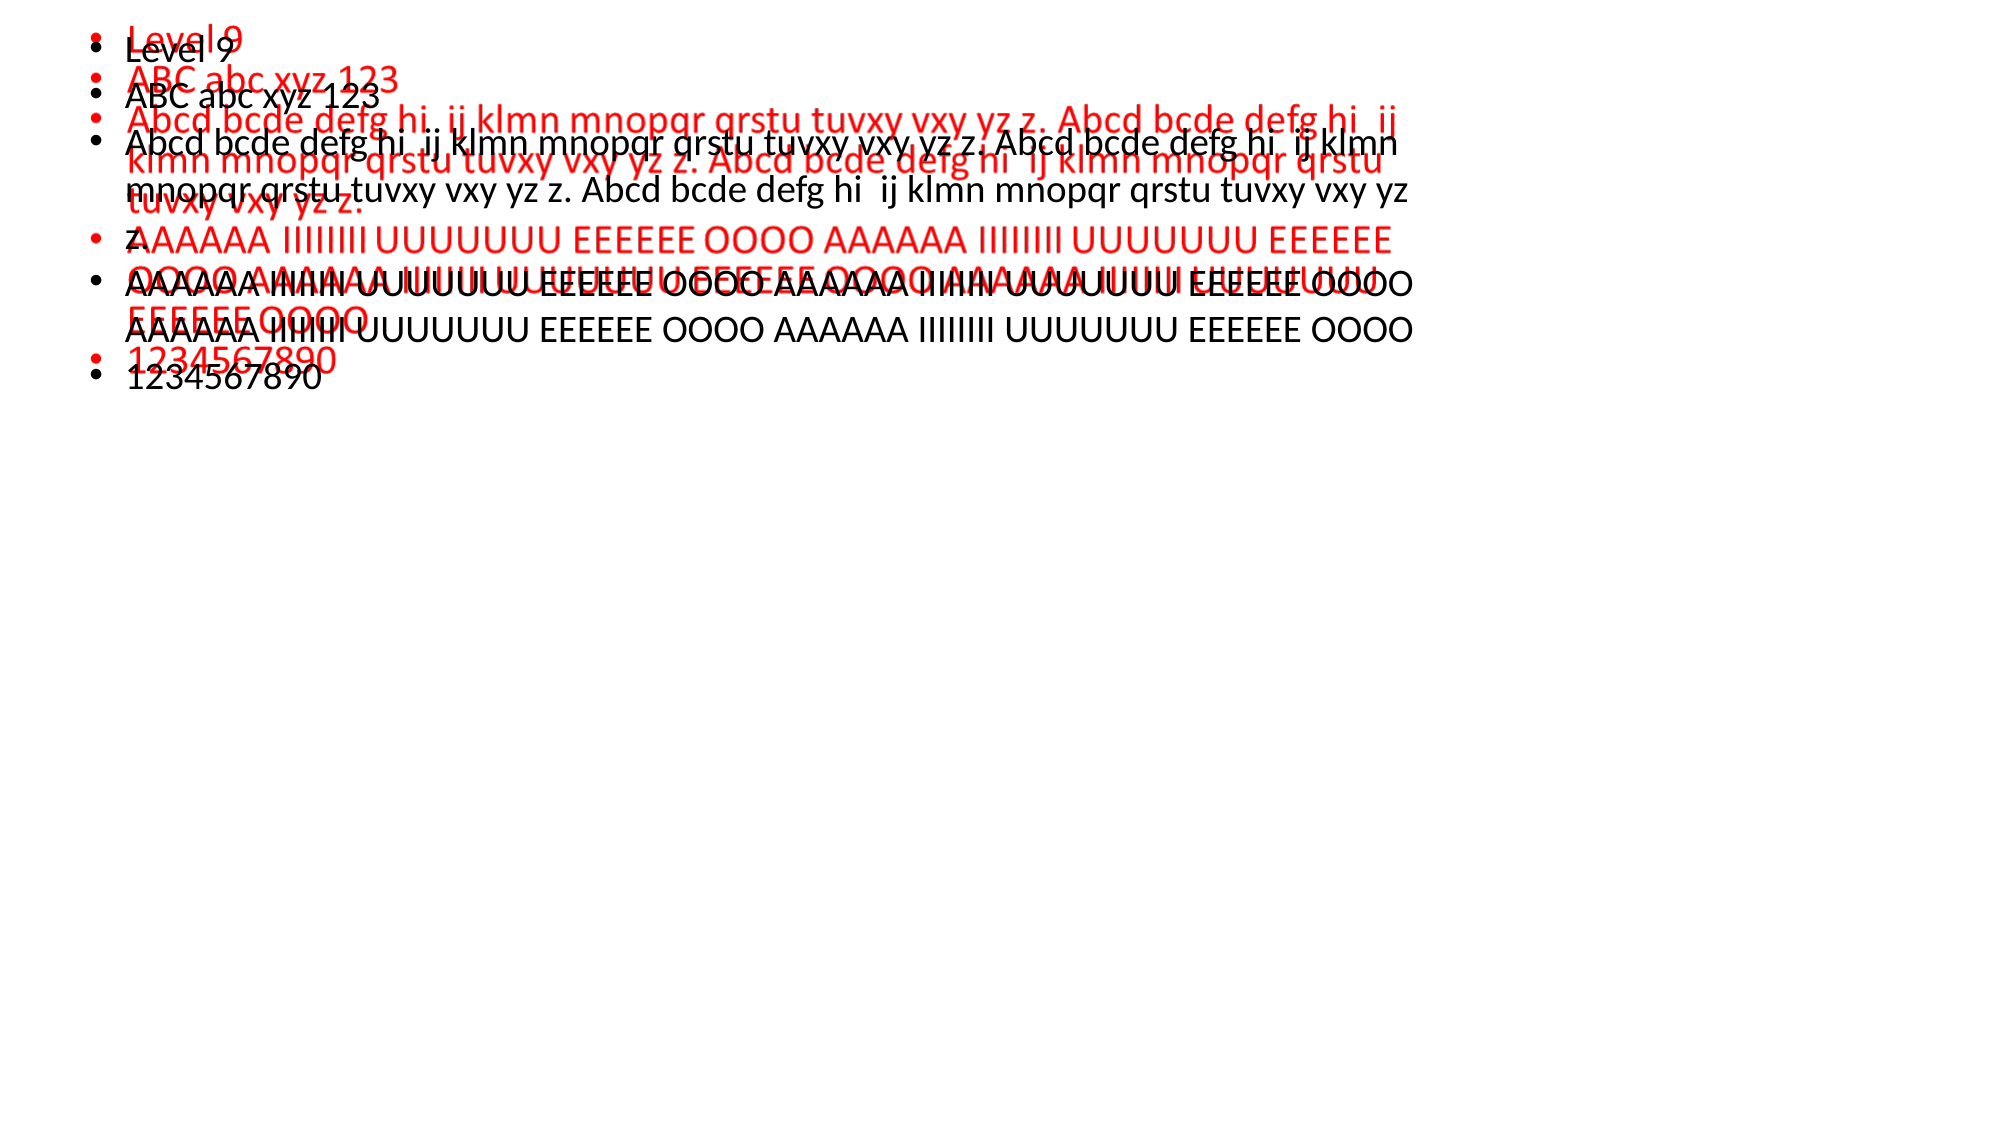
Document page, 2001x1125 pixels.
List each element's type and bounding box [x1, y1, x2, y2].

picture [64, 0, 1452, 411]
